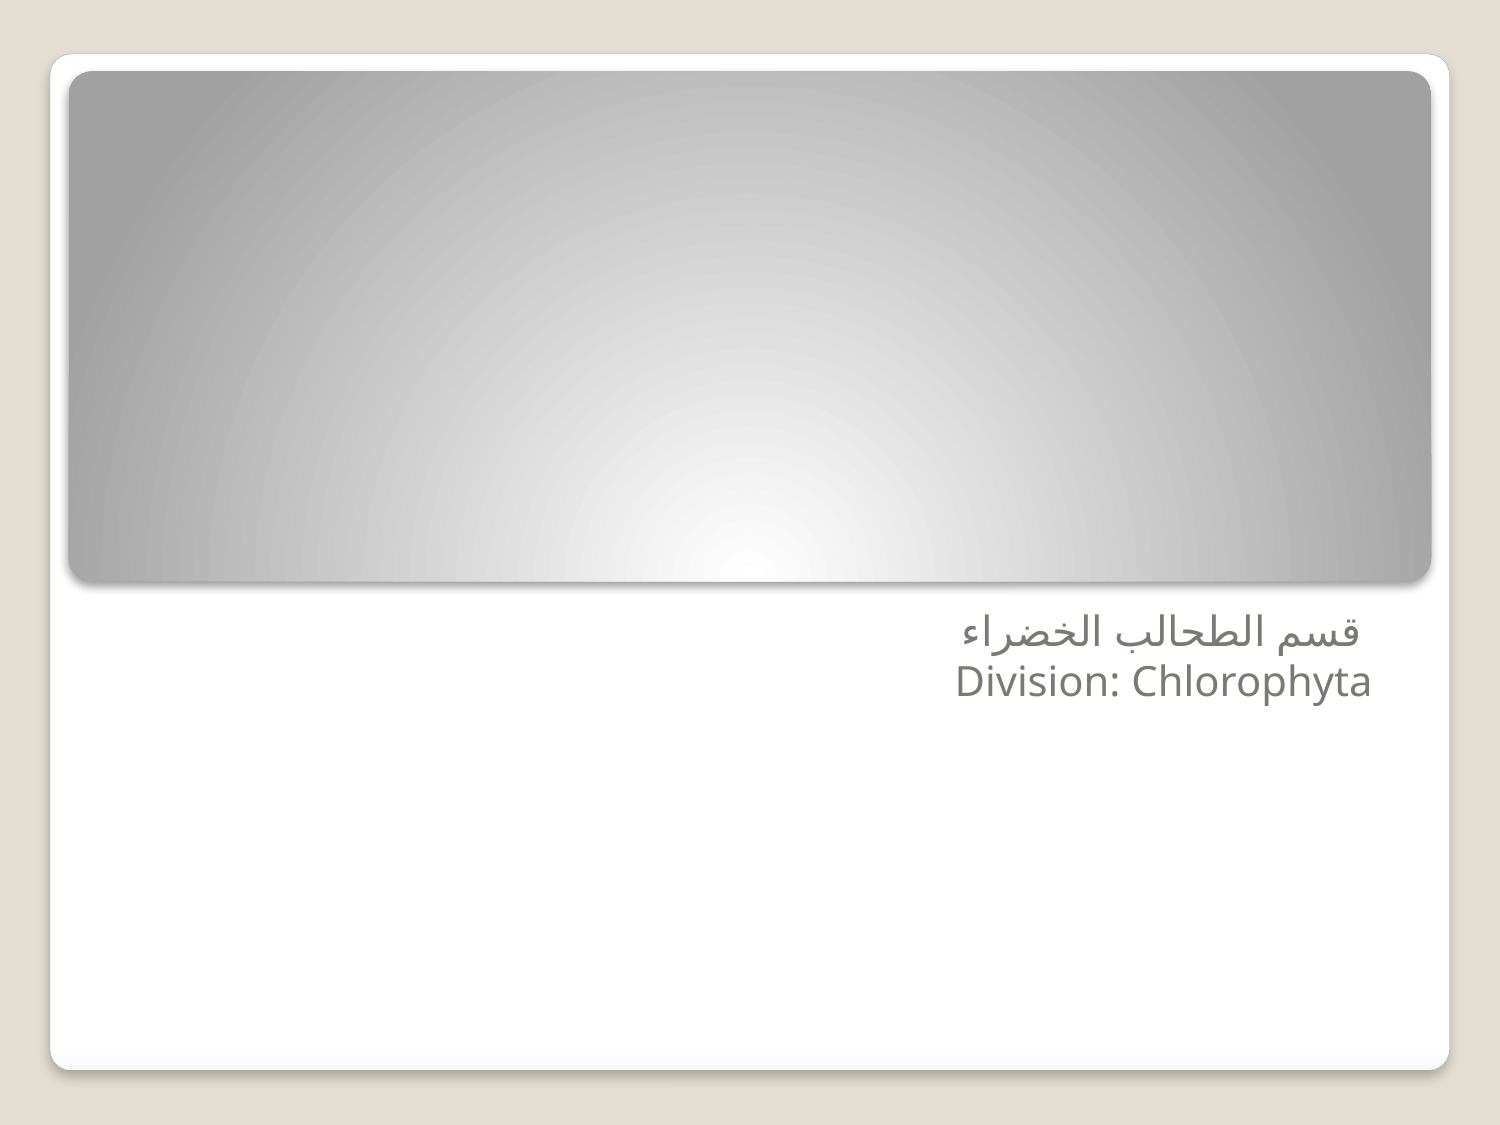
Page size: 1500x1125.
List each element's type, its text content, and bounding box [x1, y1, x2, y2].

subtitle قسم الطحالب الخضراء Division: Chlorophyta [118, 604, 1394, 755]
